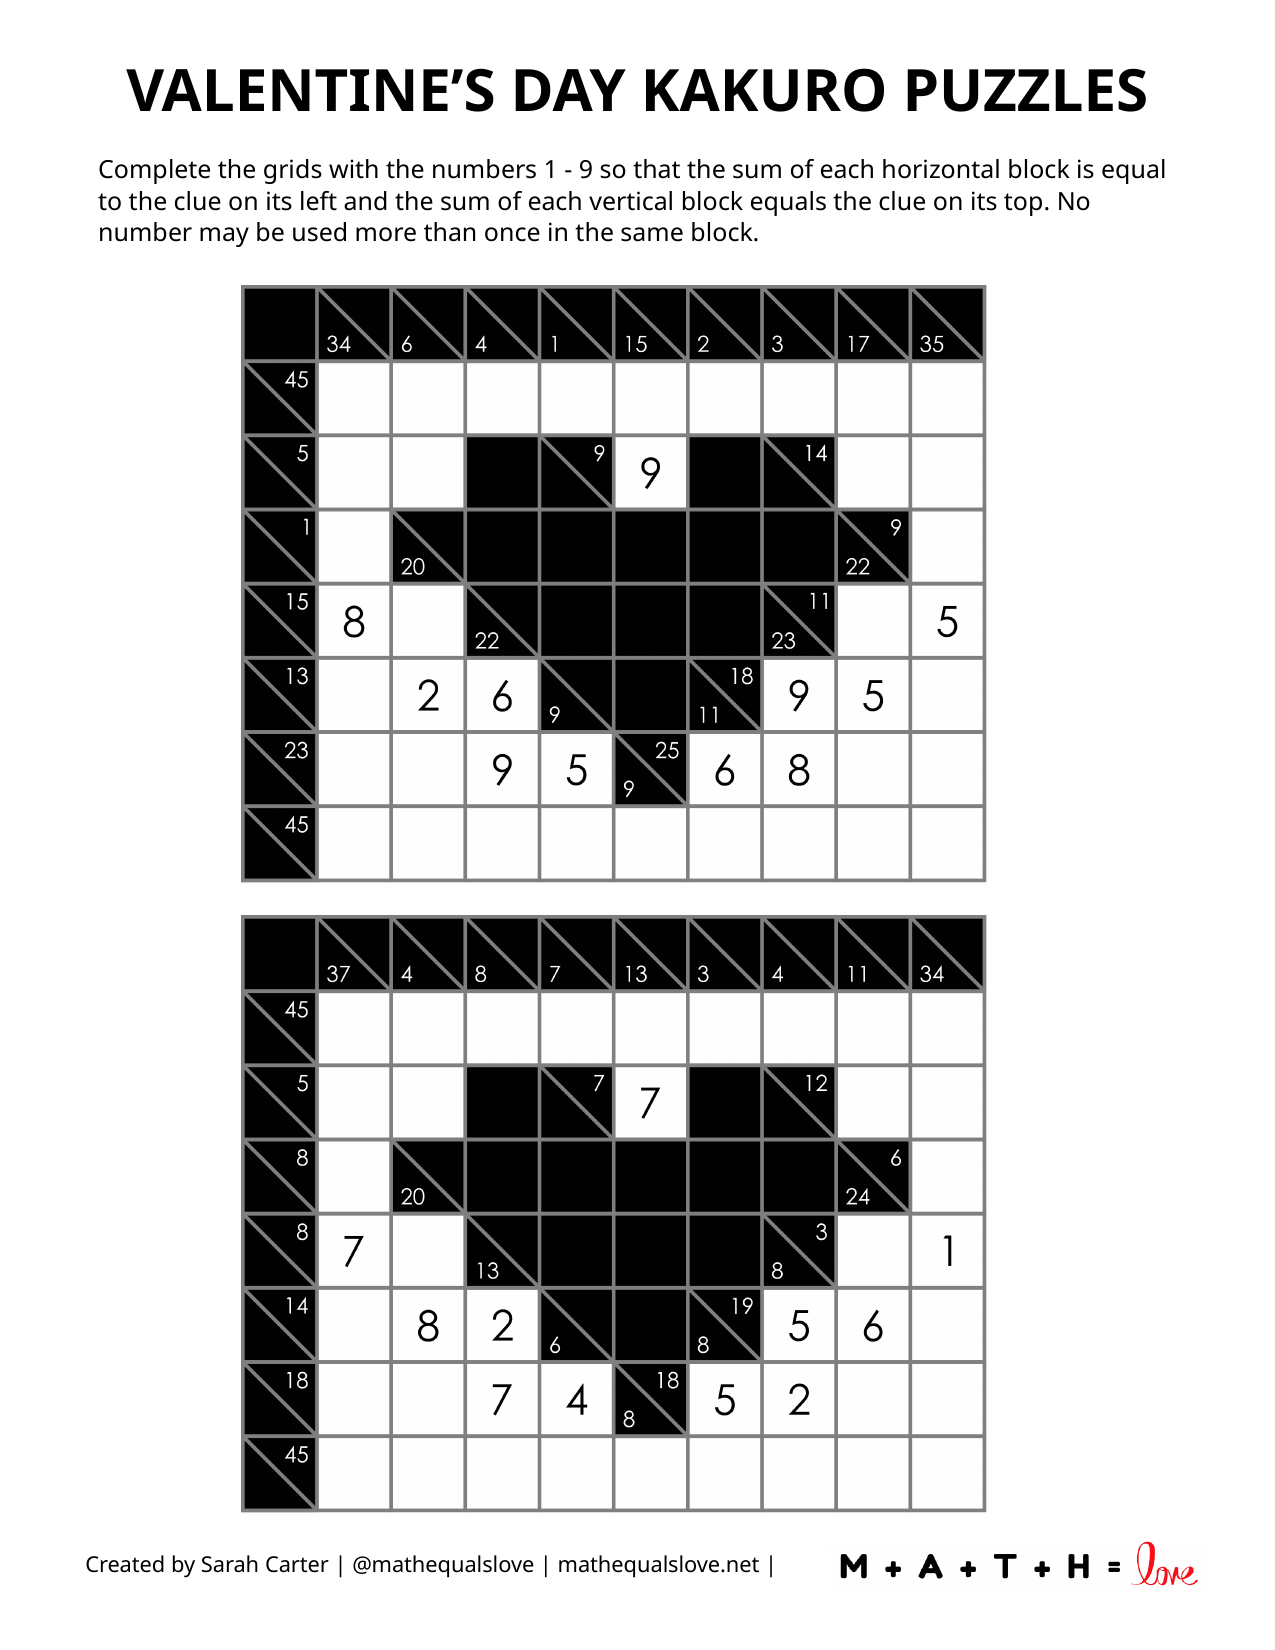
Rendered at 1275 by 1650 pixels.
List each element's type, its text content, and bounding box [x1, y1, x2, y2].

text_box Complete the grids with the numbers 1 - 9 so that the sum of each horizontal block is equal to the clue on its left and the sum of each vertical block equals the clue on its top. No number may be used more than once in the same block. [83, 145, 1192, 254]
text_box Created by Sarah Carter | @mathequalslove | mathequalslove.net | [70, 1543, 826, 1585]
text_box VALENTINE’S DAY KAKURO PUZZLES [111, 45, 1164, 131]
picture [826, 1539, 1207, 1591]
picture [238, 913, 988, 1515]
picture [238, 283, 988, 885]
